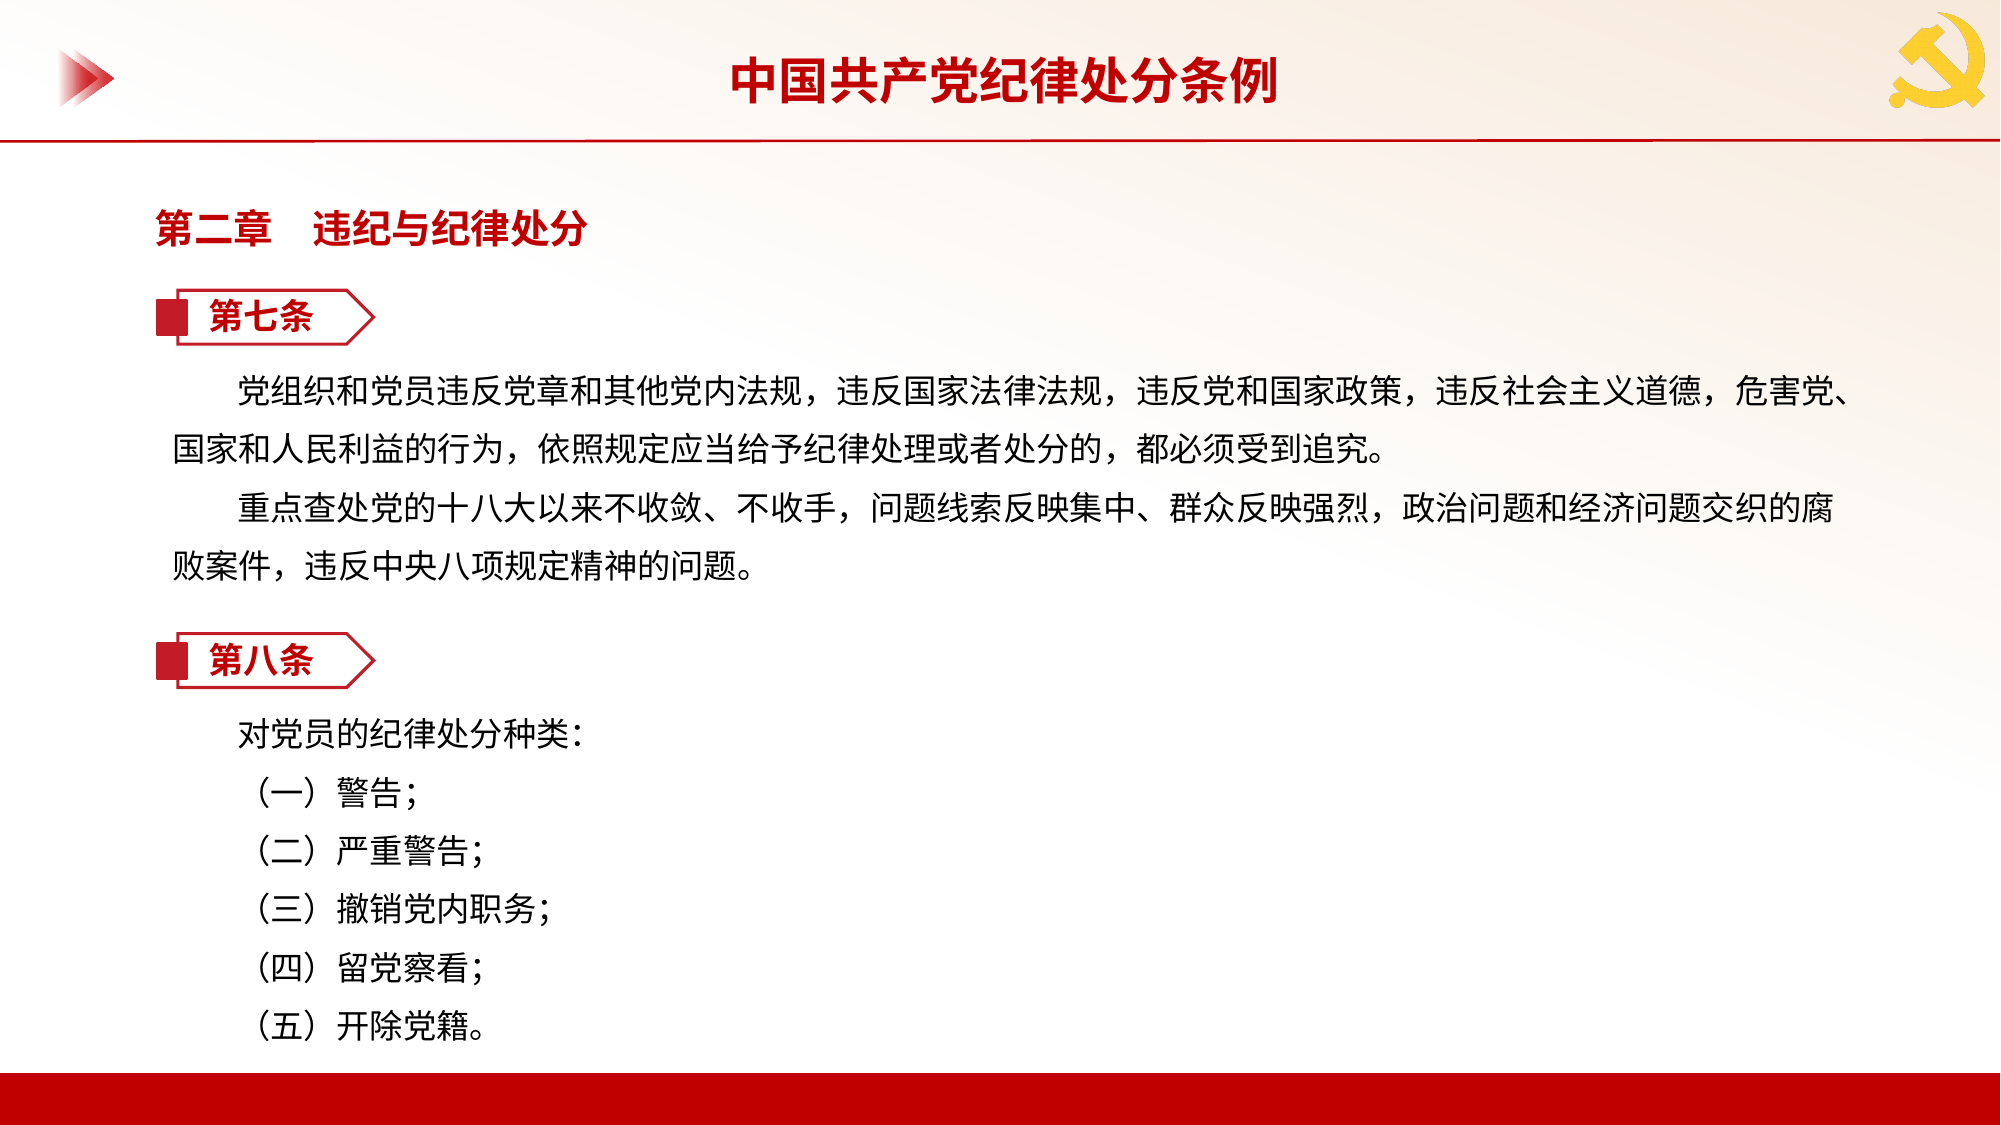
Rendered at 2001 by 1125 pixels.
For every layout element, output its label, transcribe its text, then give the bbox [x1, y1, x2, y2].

text_box 对党员的纪律处分种类： （一）警告； （二）严重警告； （三）撤销党内职务； （四）留党察看； （五）开除党籍。 [157, 687, 1850, 890]
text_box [156, 630, 374, 689]
picture [1889, 12, 1985, 108]
text_box [0, 1072, 2000, 1125]
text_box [156, 286, 374, 345]
text_box 党组织和党员违反党章和其他党内法规，违反国家法律法规，违反党和国家政策，违反社会主义道德，危害党、国家和人民利益的行为，依照规定应当给予纪律处理或者处分的，都必须受到追究。 重点查处党的十八大以来不收敛、不收手，问题线索反映集中、群众反映强烈，政治问题和经济问题交织的腐败案件，违反中央八项规定精神的问题。 [157, 344, 1850, 547]
text_box 中国共产党纪律处分条例 [303, 29, 1705, 117]
text_box 第二章 违纪与纪律处分 [139, 187, 1542, 260]
